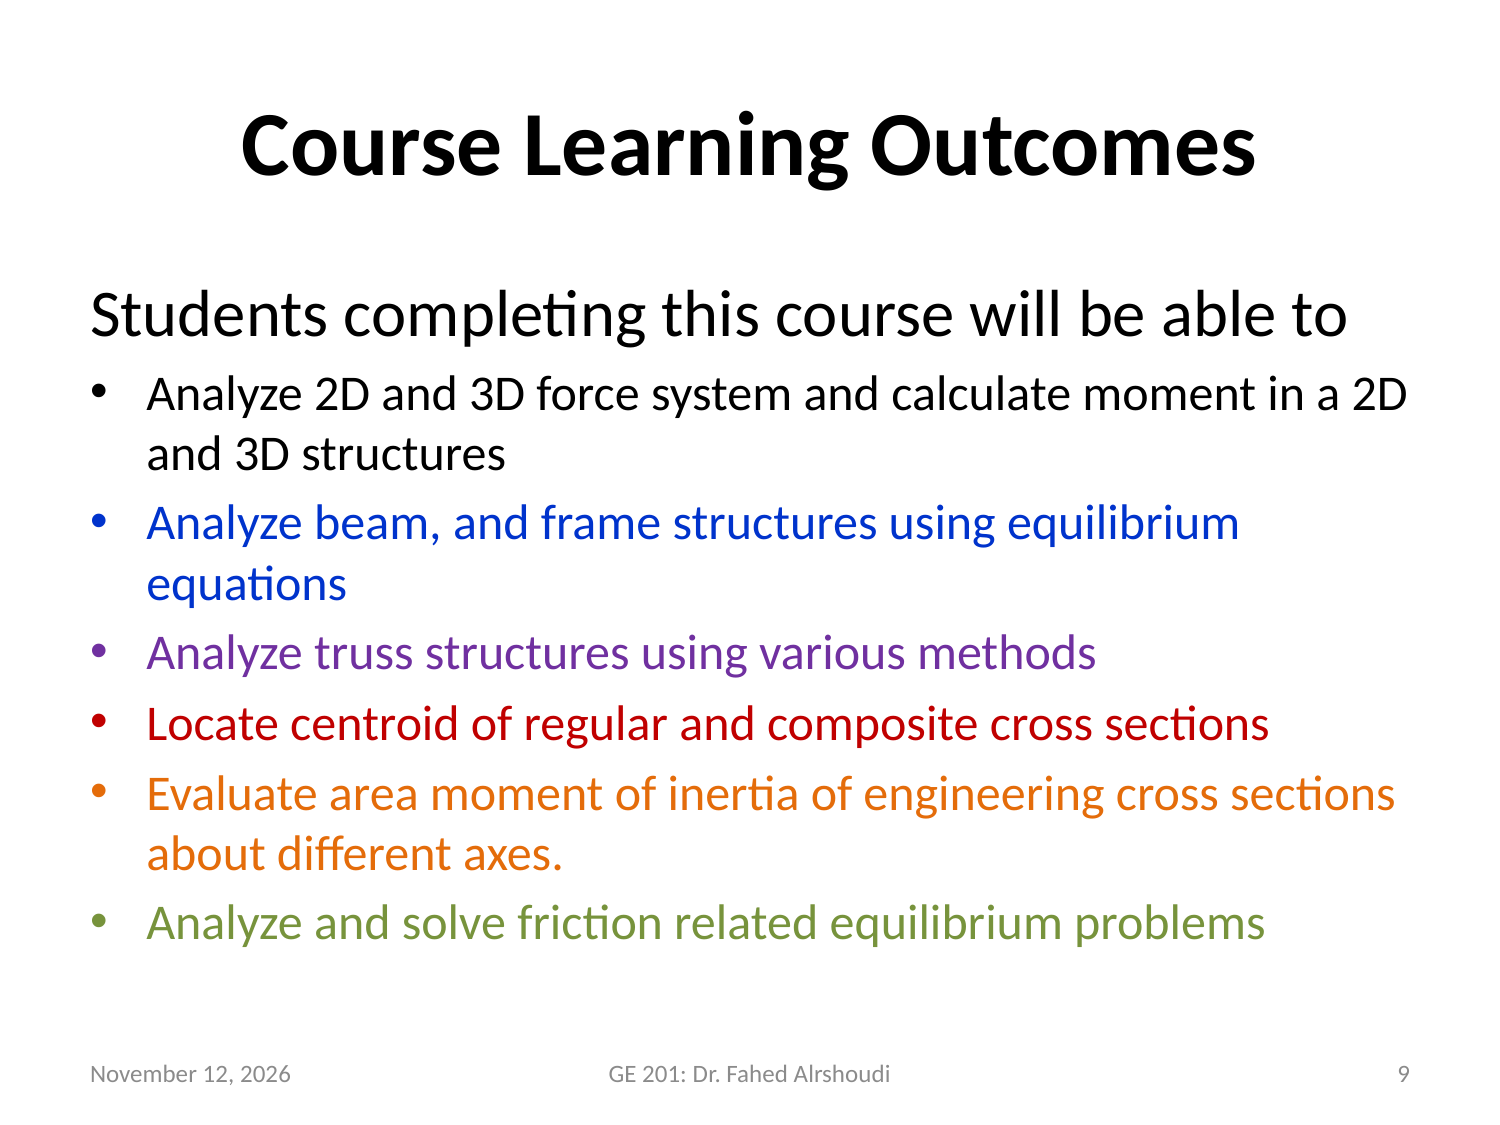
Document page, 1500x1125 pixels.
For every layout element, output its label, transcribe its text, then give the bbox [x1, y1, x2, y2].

title Course Learning Outcomes [75, 45, 1425, 233]
slide_number 9 [1074, 1042, 1425, 1103]
footer GE 201: Dr. Fahed Alrshoudi [512, 1042, 988, 1103]
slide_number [75, 1042, 425, 1103]
list Students completing this course will be able to Analyze 2D and 3D force system and calculate moment in a 2D and 3D structures Analyze beam, and frame structures using equilibrium equations Analyze truss structures using various methods Locate centroid of regular and composite cross sections Evaluate area moment of inertia of engineering cross sections about different axes. Analyze and solve friction related equilibrium problems [75, 262, 1425, 1005]
